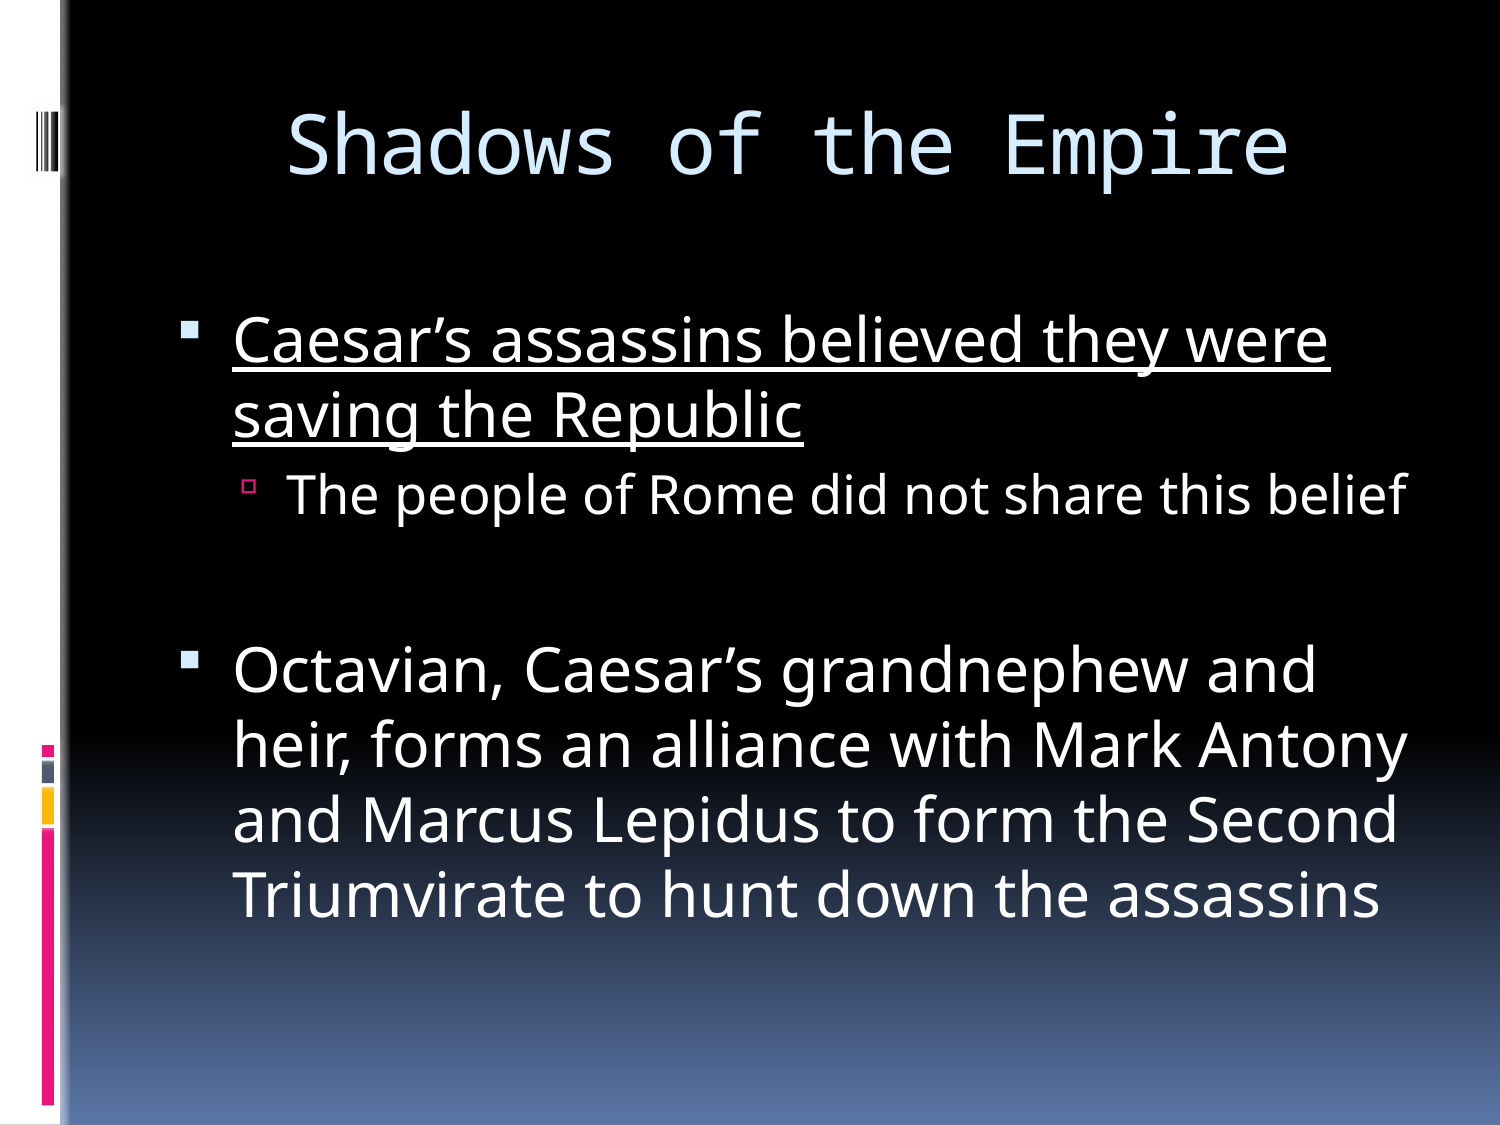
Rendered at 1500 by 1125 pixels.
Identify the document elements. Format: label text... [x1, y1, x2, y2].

list Caesar’s assassins believed they were saving the Republic The people of Rome did not share this belief Octavian, Caesar’s grandnephew and heir, forms an alliance with Mark Antony and Marcus Lepidus to form the Second Triumvirate to hunt down the assassins [150, 292, 1425, 1043]
title Shadows of the Empire [150, 83, 1425, 234]
